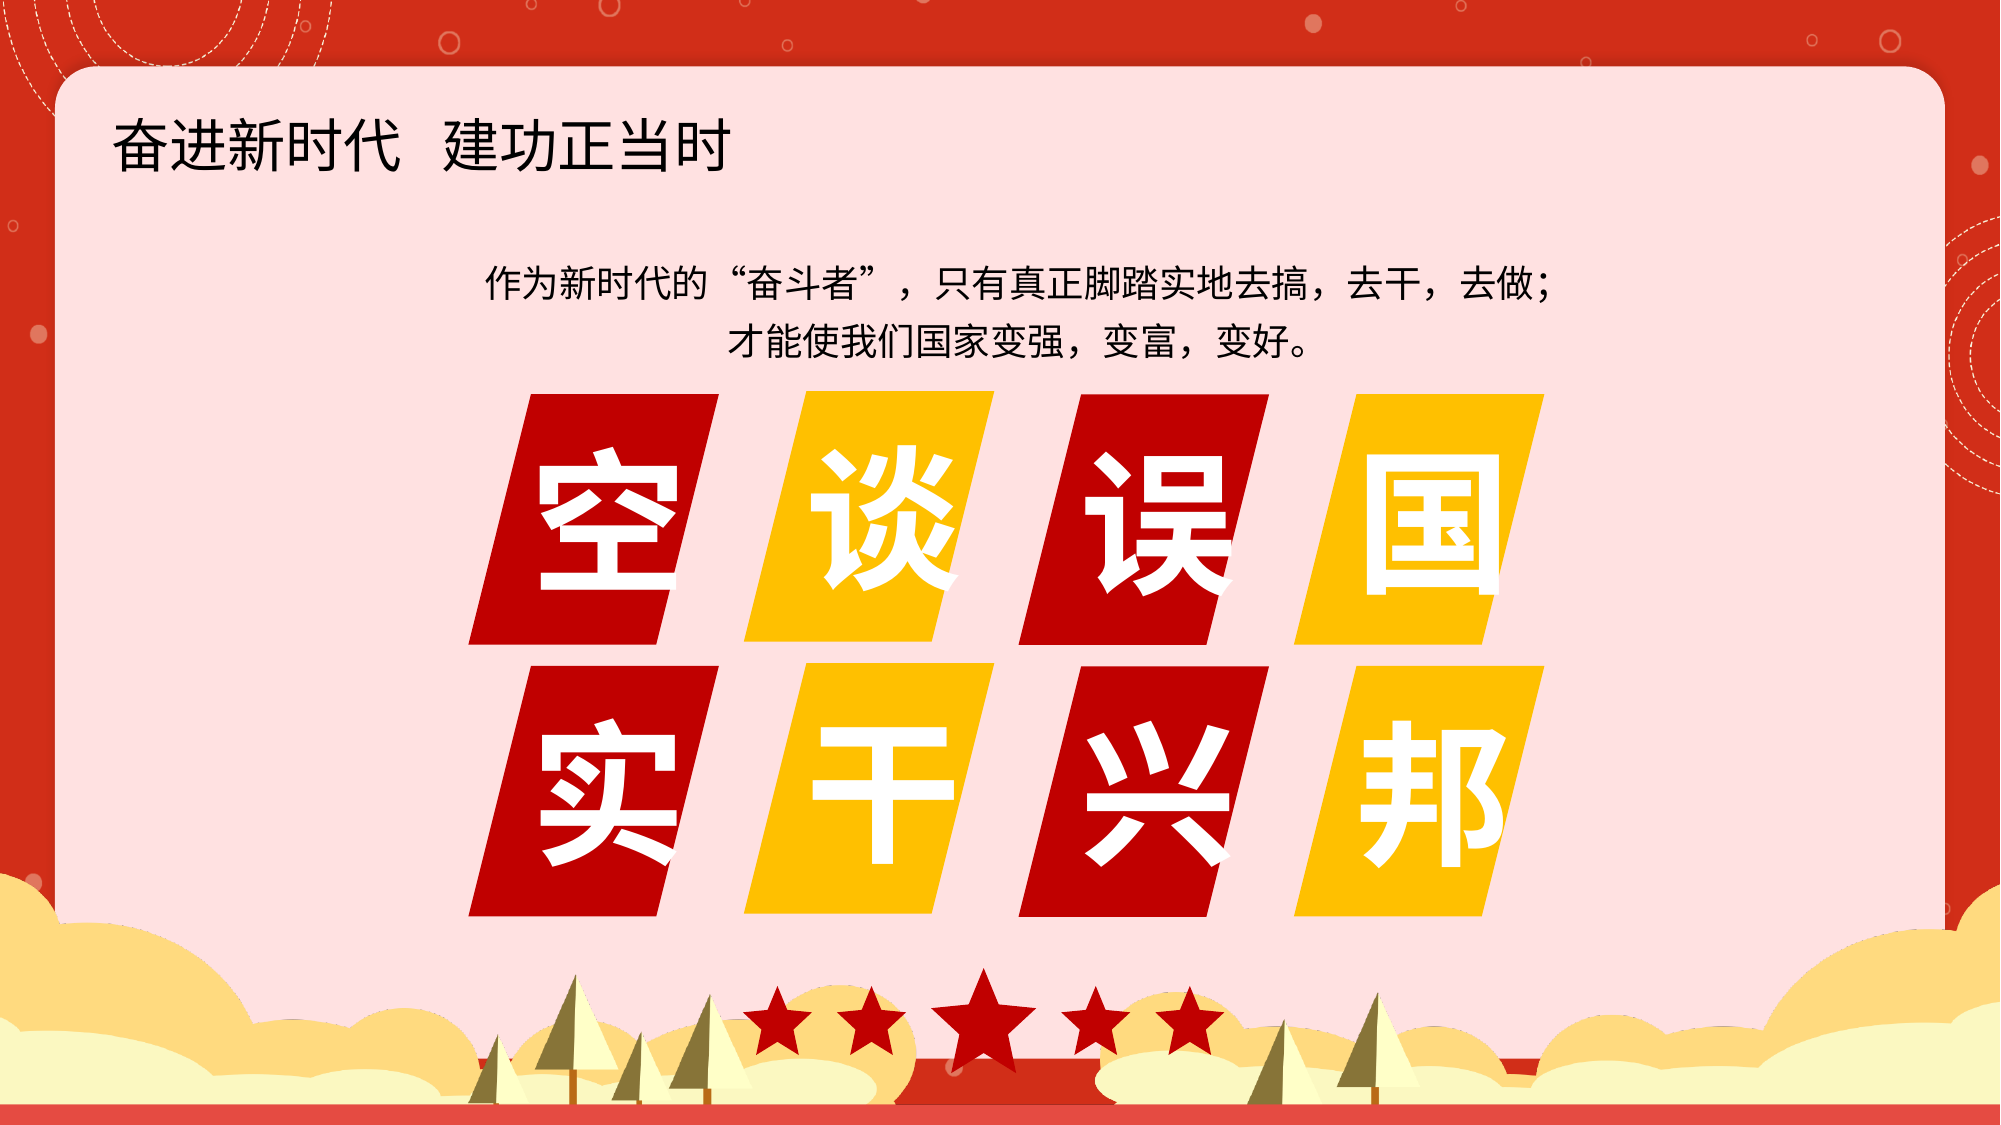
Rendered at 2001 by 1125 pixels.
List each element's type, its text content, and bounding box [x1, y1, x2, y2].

text_box 奋进新时代 建功正当时 [96, 101, 748, 187]
text_box 空 [468, 394, 719, 645]
text_box 实 [468, 665, 719, 917]
text_box 作为新时代的“奋斗者”，只有真正脚踏实地去搞，去干，去做；才能使我们国家变强，变富，变好。 [468, 238, 1588, 371]
text_box 兴 [1018, 666, 1270, 917]
picture [0, 0, 2000, 1125]
text_box 误 [1018, 394, 1270, 645]
text_box 谈 [743, 391, 995, 642]
text_box 国 [1293, 394, 1545, 645]
text_box 邦 [1293, 665, 1545, 917]
text_box 干 [743, 663, 995, 914]
